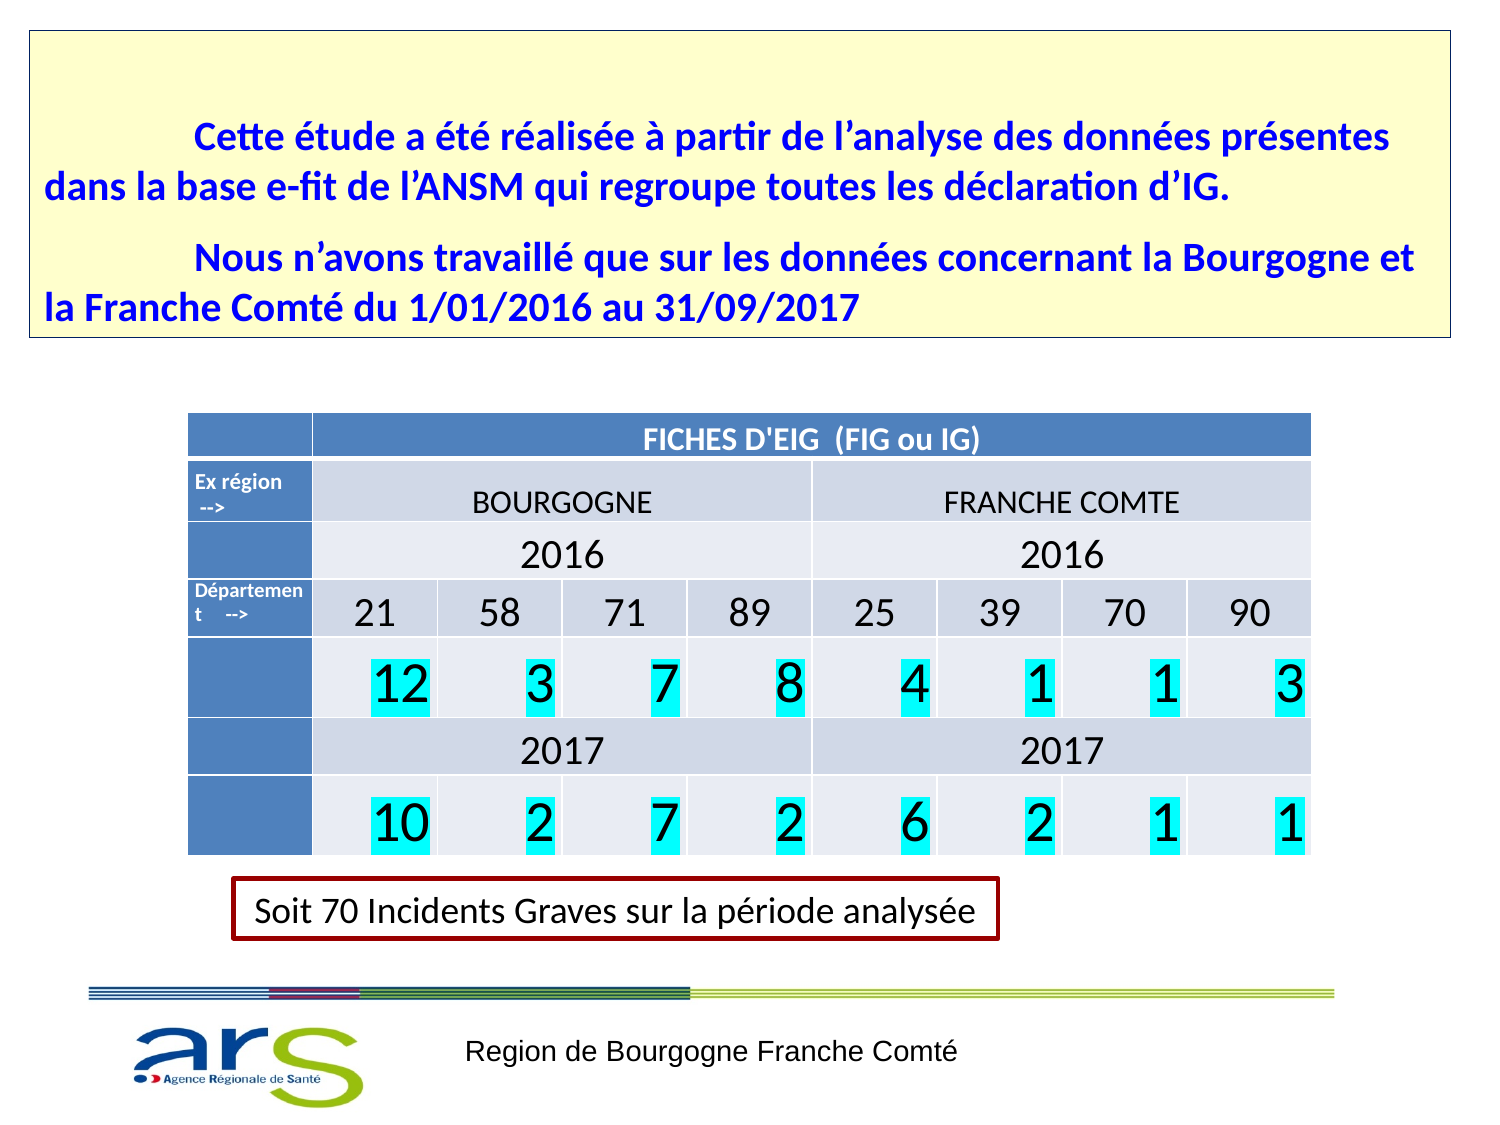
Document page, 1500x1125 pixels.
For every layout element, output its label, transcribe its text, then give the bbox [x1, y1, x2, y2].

table_cell 2017 [813, 718, 1311, 774]
table_cell 1 [938, 638, 1061, 717]
table_cell 4 [813, 638, 936, 717]
table_cell [188, 776, 312, 855]
picture [87, 958, 1335, 1125]
table_cell 21 [313, 580, 437, 636]
text_box Cette étude a été réalisée à partir de l’analyse des données présentes dans la base e-fit de l’ANSM qui regroupe toutes les déclaration d’IG. Nous n’avons travaillé que sur les données concernant la Bourgogne et la Franche Comté du 1/01/2016 au 31/09/2017 [29, 30, 1451, 338]
table_cell 90 [1188, 580, 1311, 636]
table_cell 2017 [313, 718, 811, 774]
table_cell 58 [438, 580, 561, 636]
table_cell Département --> [188, 580, 312, 636]
table_cell Ex région --> [188, 487, 312, 521]
text_box [187, 411, 1500, 487]
table_cell 1 [1188, 776, 1311, 855]
table_cell 2016 [313, 522, 811, 578]
table_cell 39 [938, 580, 1061, 636]
table_cell 6 [813, 776, 936, 855]
table_cell 8 [688, 638, 811, 717]
table_cell 89 [688, 580, 811, 636]
table_cell 10 [313, 776, 437, 855]
table_cell 25 [813, 580, 936, 636]
table_cell 2016 [813, 522, 1311, 578]
table_cell 70 [1063, 580, 1186, 636]
text_box Soit 70 Incidents Graves sur la période analysée [233, 878, 998, 939]
table_cell [188, 638, 312, 717]
table_cell 1 [1063, 776, 1186, 855]
table_cell 12 [313, 638, 437, 717]
table_cell 71 [563, 580, 686, 636]
table_cell [188, 718, 312, 774]
table_cell 3 [1188, 638, 1311, 717]
table_cell BOURGOGNE [313, 487, 811, 521]
table_cell 1 [1063, 638, 1186, 717]
table_cell [188, 522, 312, 578]
table_cell 3 [438, 638, 561, 717]
table_cell 2 [938, 776, 1061, 855]
table_cell 2 [688, 776, 811, 855]
table_cell 2 [438, 776, 561, 855]
table_cell 7 [563, 638, 686, 717]
table_cell 7 [563, 776, 686, 855]
table_cell FRANCHE COMTE [813, 487, 1311, 521]
